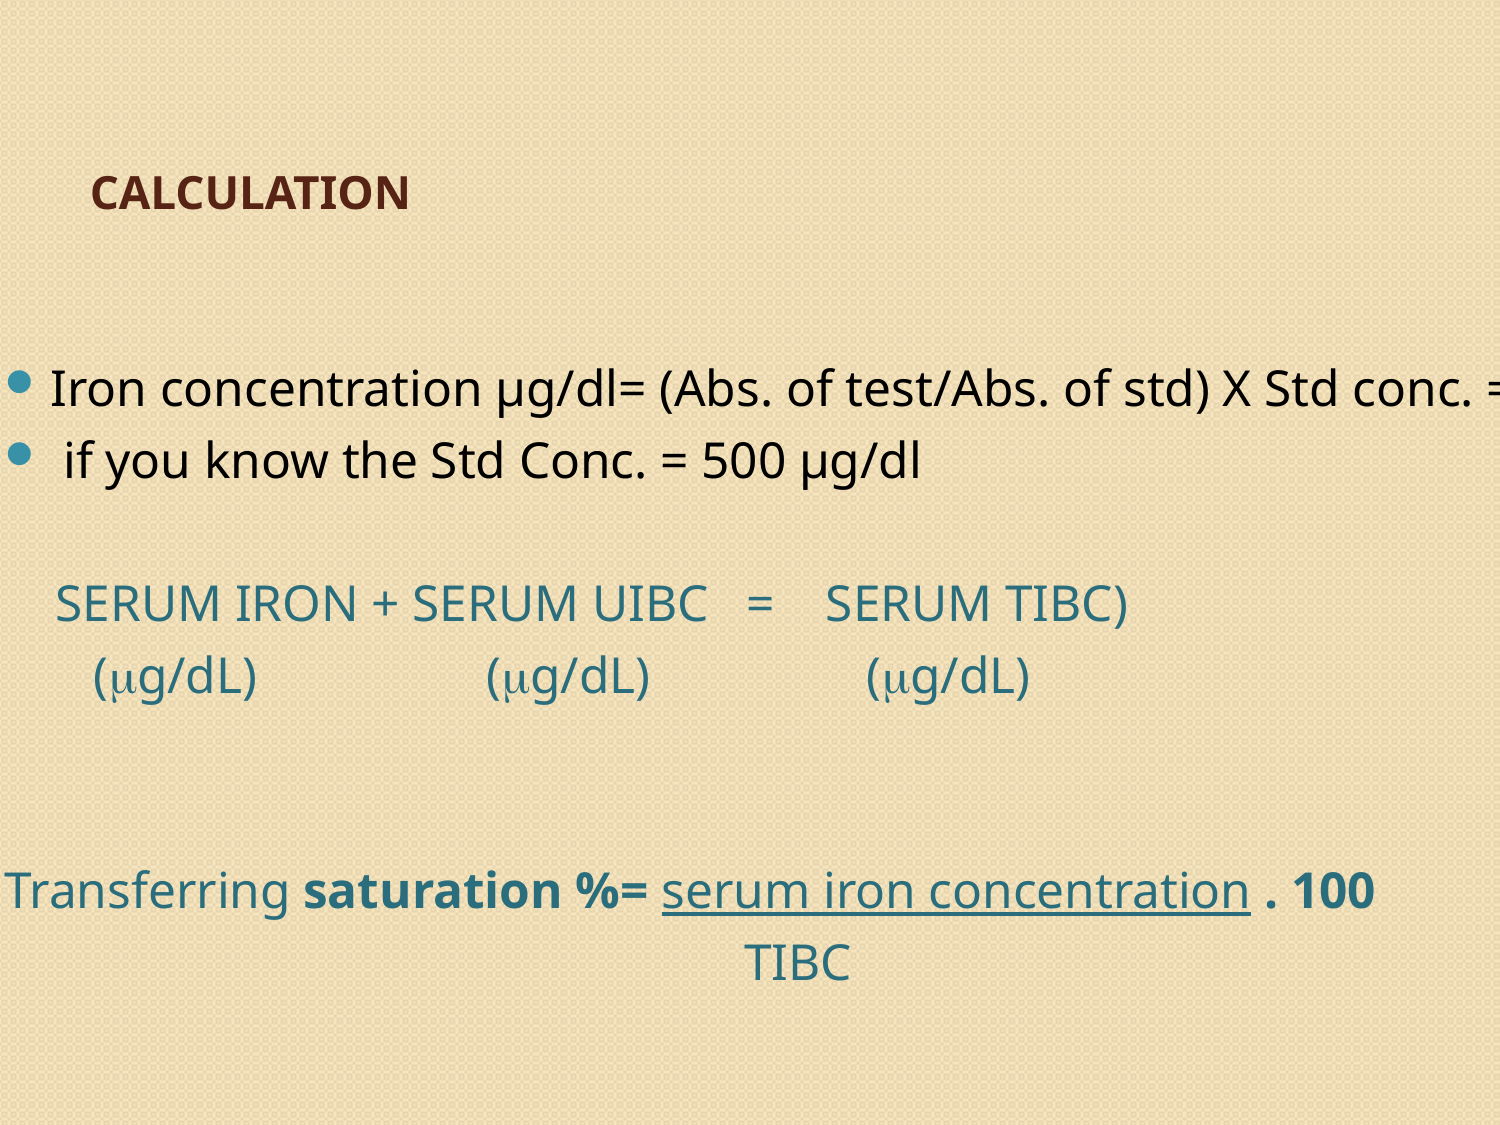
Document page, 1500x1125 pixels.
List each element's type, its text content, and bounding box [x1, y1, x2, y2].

list Iron concentration µg/dl= (Abs. of test/Abs. of std) X Std conc. = if you know the Std Conc. = 500 µg/dl SERUM IRON + SERUM UIBC = SERUM TIBC) (g/dL) (g/dL) (g/dL) Transferring saturation %= serum iron concentration . 100 TIBC [0, 350, 1500, 1005]
title Calculation [75, 35, 700, 227]
